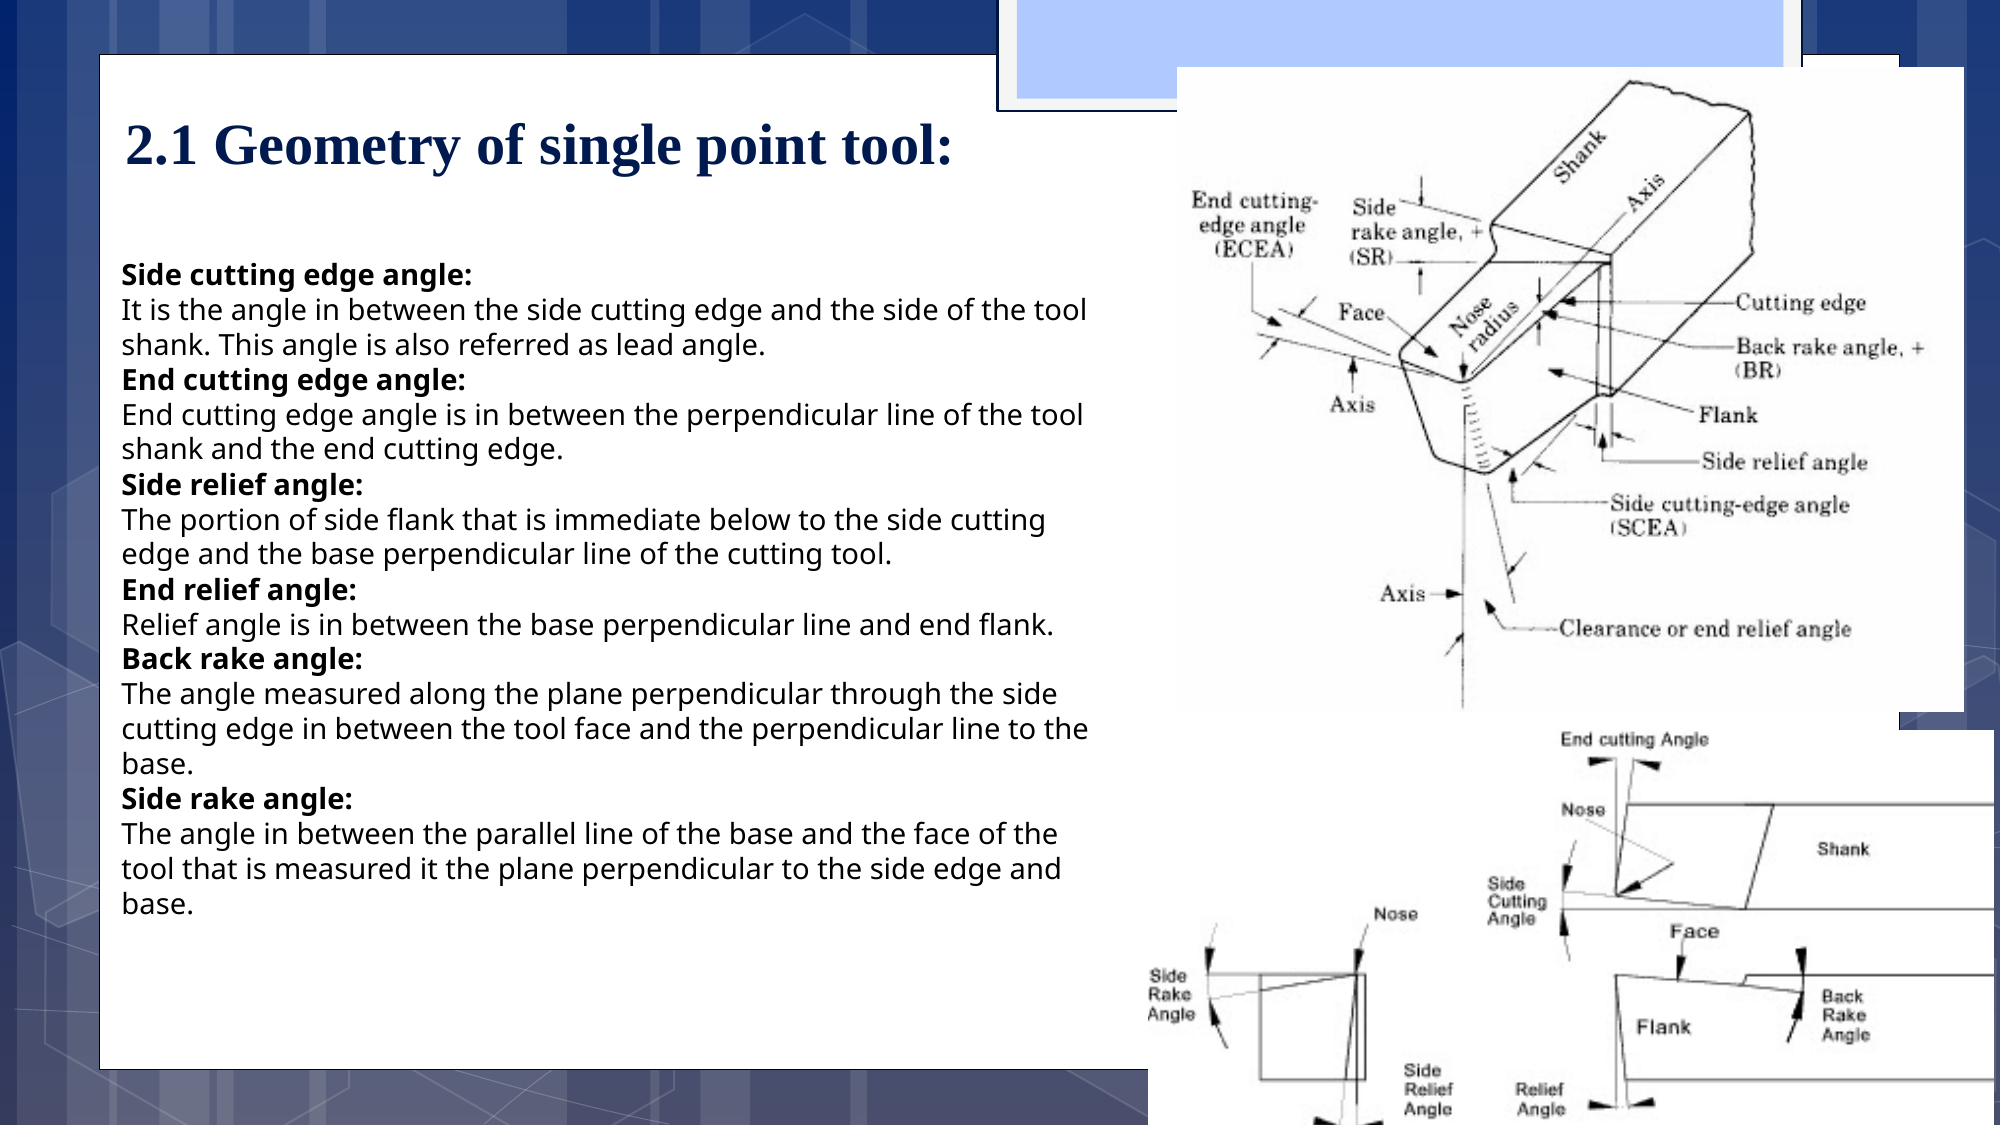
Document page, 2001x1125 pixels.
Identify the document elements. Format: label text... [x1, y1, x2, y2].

text_box Side cutting edge angle: It is the angle in between the side cutting edge and the side of the tool shank. This angle is also referred as lead angle. End cutting edge angle: End cutting edge angle is in between the perpendicular line of the tool shank and the end cutting edge. Side relief angle: The portion of side flank that is immediate below to the side cutting edge and the base perpendicular line of the cutting tool. End relief angle: Relief angle is in between the base perpendicular line and end flank. Back rake angle: The angle measured along the plane perpendicular through the side cutting edge in between the tool face and the perpendicular line to the base. Side rake angle: The angle in between the parallel line of the base and the face of the tool that is measured it the plane perpendicular to the side edge and base. [106, 248, 1126, 928]
text_box 2.1 Geometry of single point tool: [110, 64, 971, 184]
picture [1148, 730, 1994, 1125]
picture [1177, 67, 1965, 713]
